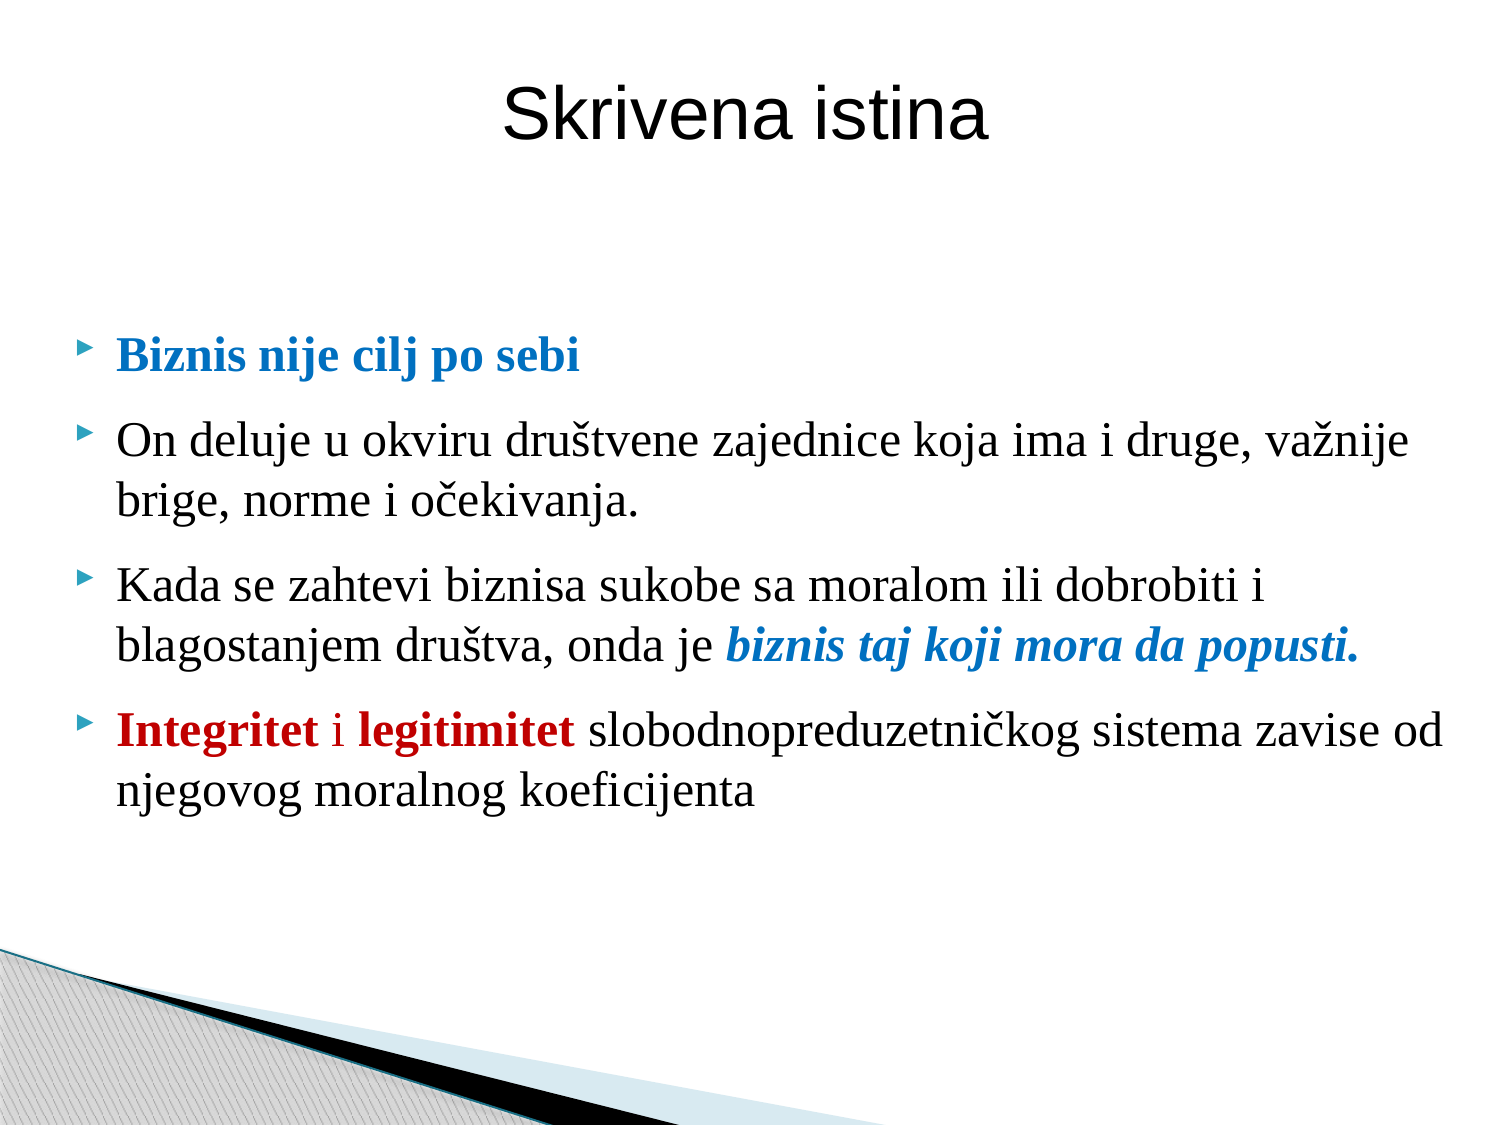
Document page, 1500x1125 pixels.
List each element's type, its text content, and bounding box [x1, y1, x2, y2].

text_box Skrivena istina [486, 56, 1005, 162]
list Biznis nije cilj po sebi On deluje u okviru društvene zajednice koja ima i druge, važnije brige, norme i očekivanja. Kada se zahtevi biznisa sukobe sa moralom ili dobrobiti i blagostanjem društva, onda je biznis taj koji mora da popusti. Integritet i legitimitet slobodnopreduzetničkog sistema zavise od njegovog moralnog koeficijenta [40, 314, 1472, 1125]
